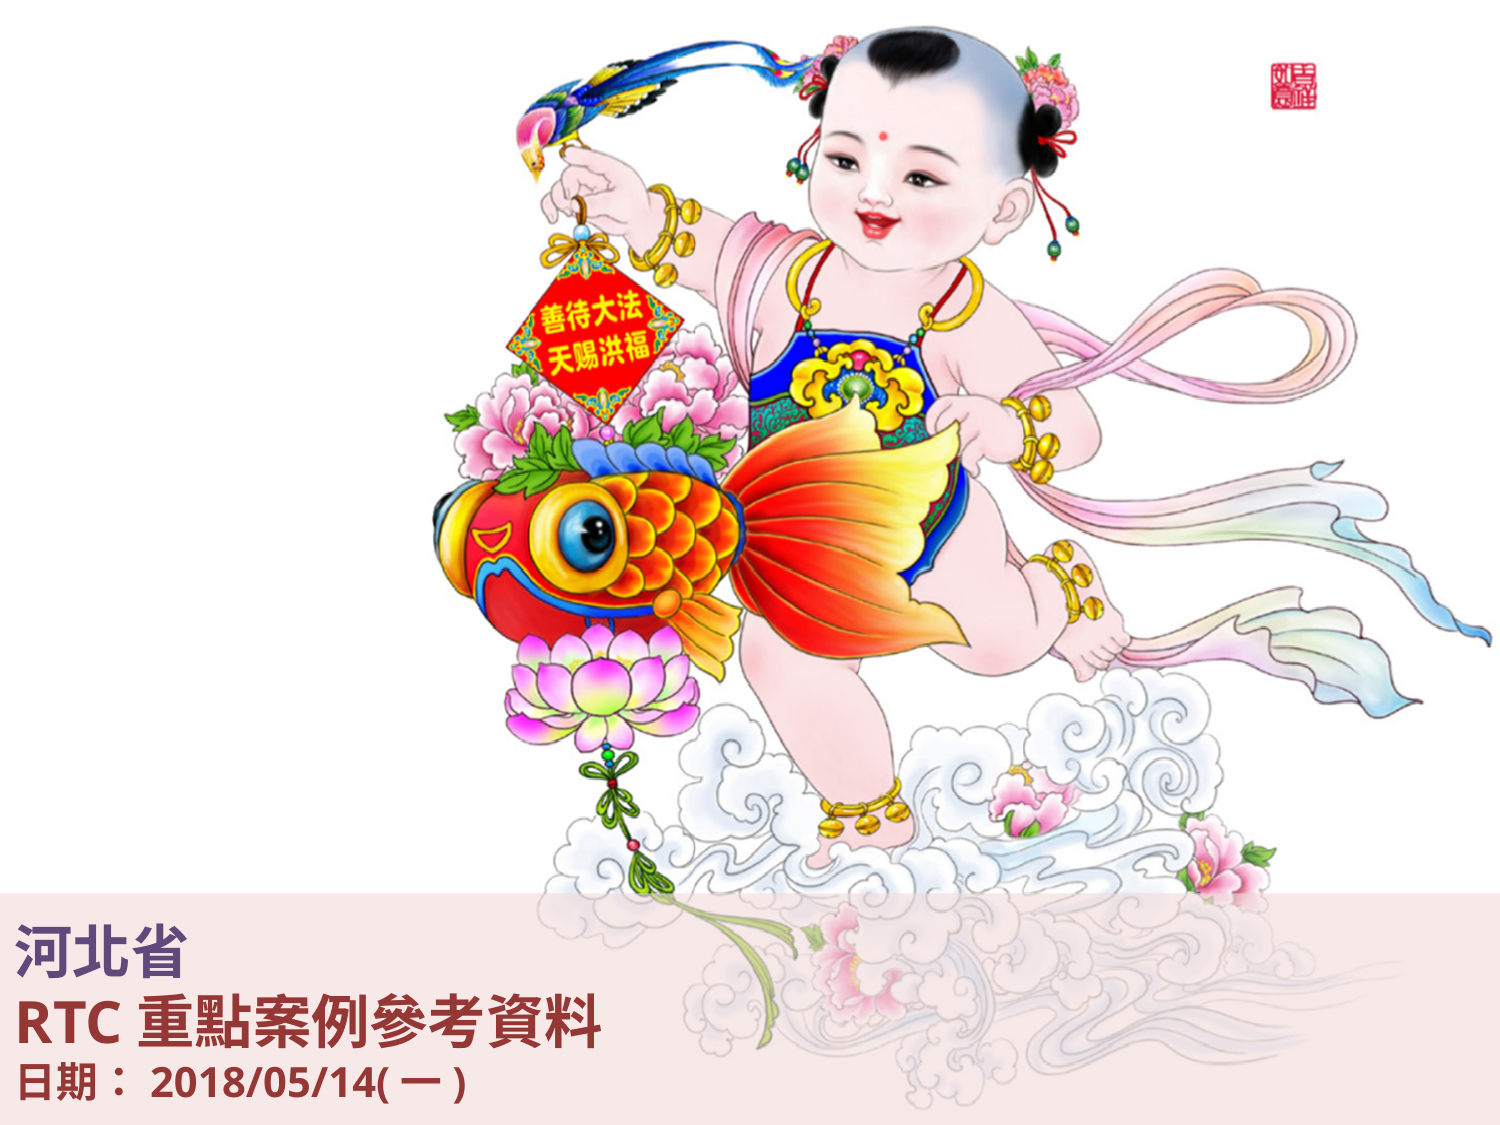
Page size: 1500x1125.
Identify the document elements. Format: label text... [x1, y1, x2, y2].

picture [424, 19, 1500, 1120]
text_box 河北省 RTC重點案例參考資料 日期：2018/05/14(一) [0, 891, 420, 1125]
